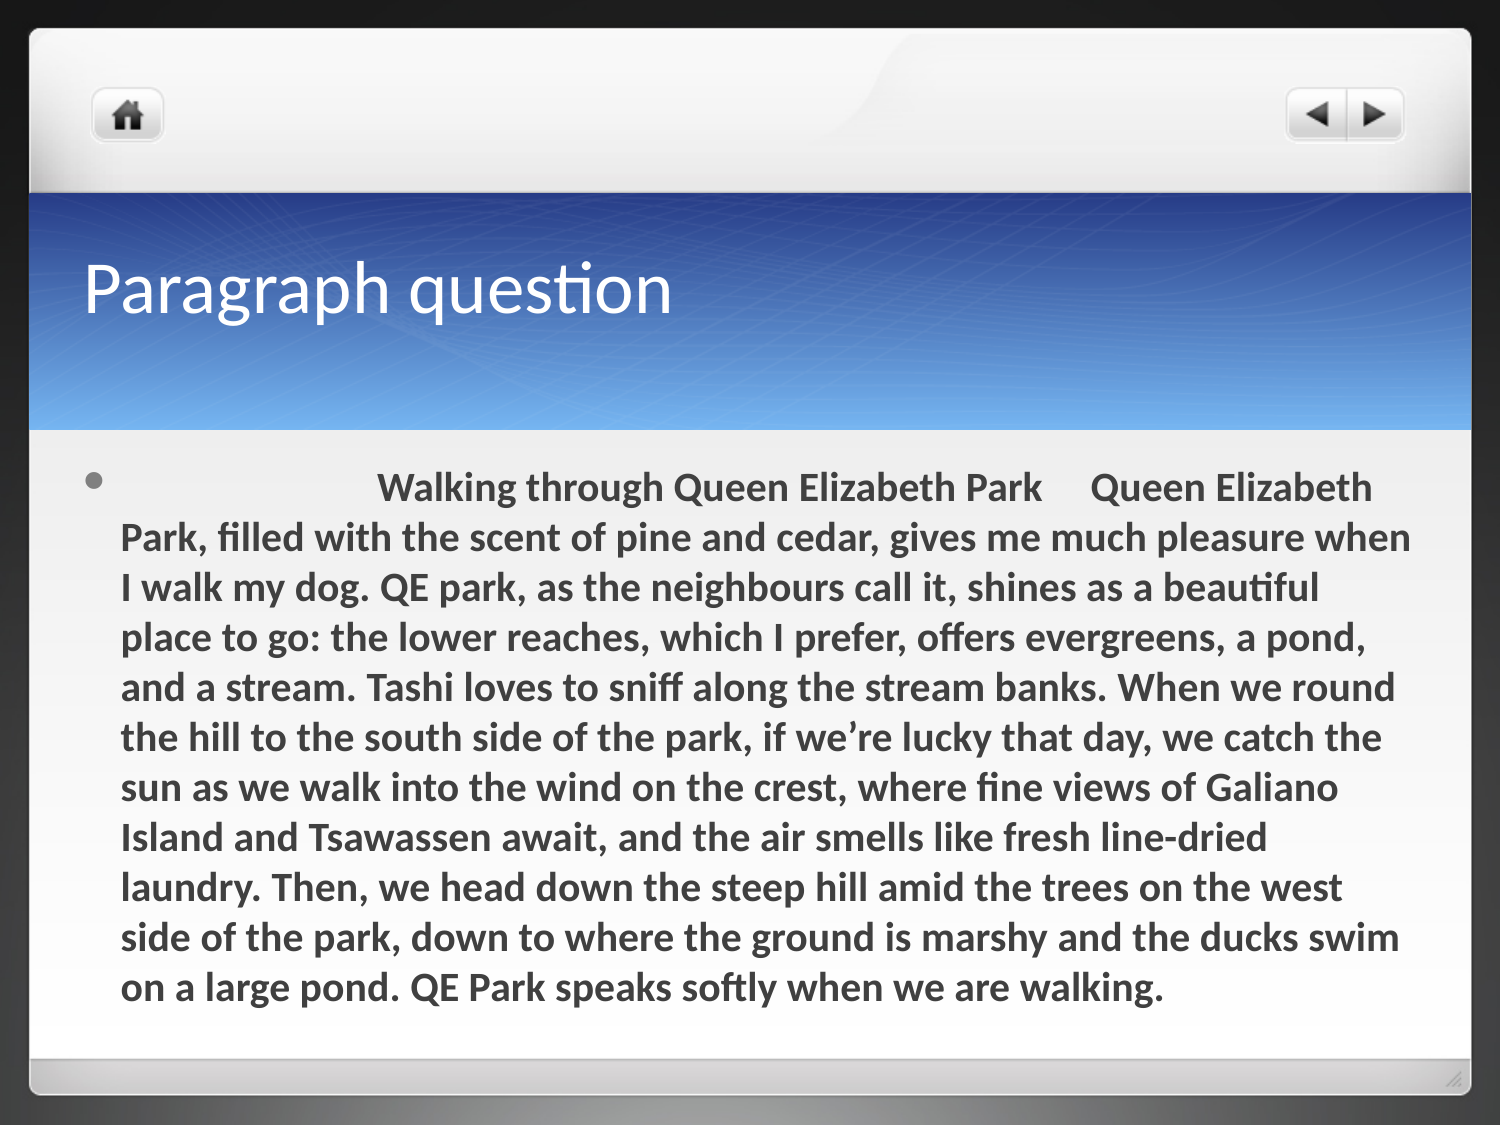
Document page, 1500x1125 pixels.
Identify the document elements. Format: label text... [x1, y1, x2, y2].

list Walking through Queen Elizabeth Park Queen Elizabeth Park, filled with the scent of pine and cedar, gives me much pleasure when I walk my dog. QE park, as the neighbours call it, shines as a beautiful place to go: the lower reaches, which I prefer, offers evergreens, a pond, and a stream. Tashi loves to sniff along the stream banks. When we round the hill to the south side of the park, if we’re lucky that day, we catch the sun as we walk into the wind on the crest, where fine views of Galiano Island and Tsawassen await, and the air smells like fresh line-dried laundry. Then, we head down the steep hill amid the trees on the west side of the park, down to where the ground is marshy and the ducks swim on a large pond. QE Park speaks softly when we are walking. [68, 452, 1432, 1025]
title Paragraph question [68, 238, 1432, 427]
picture [0, 0, 1500, 1125]
